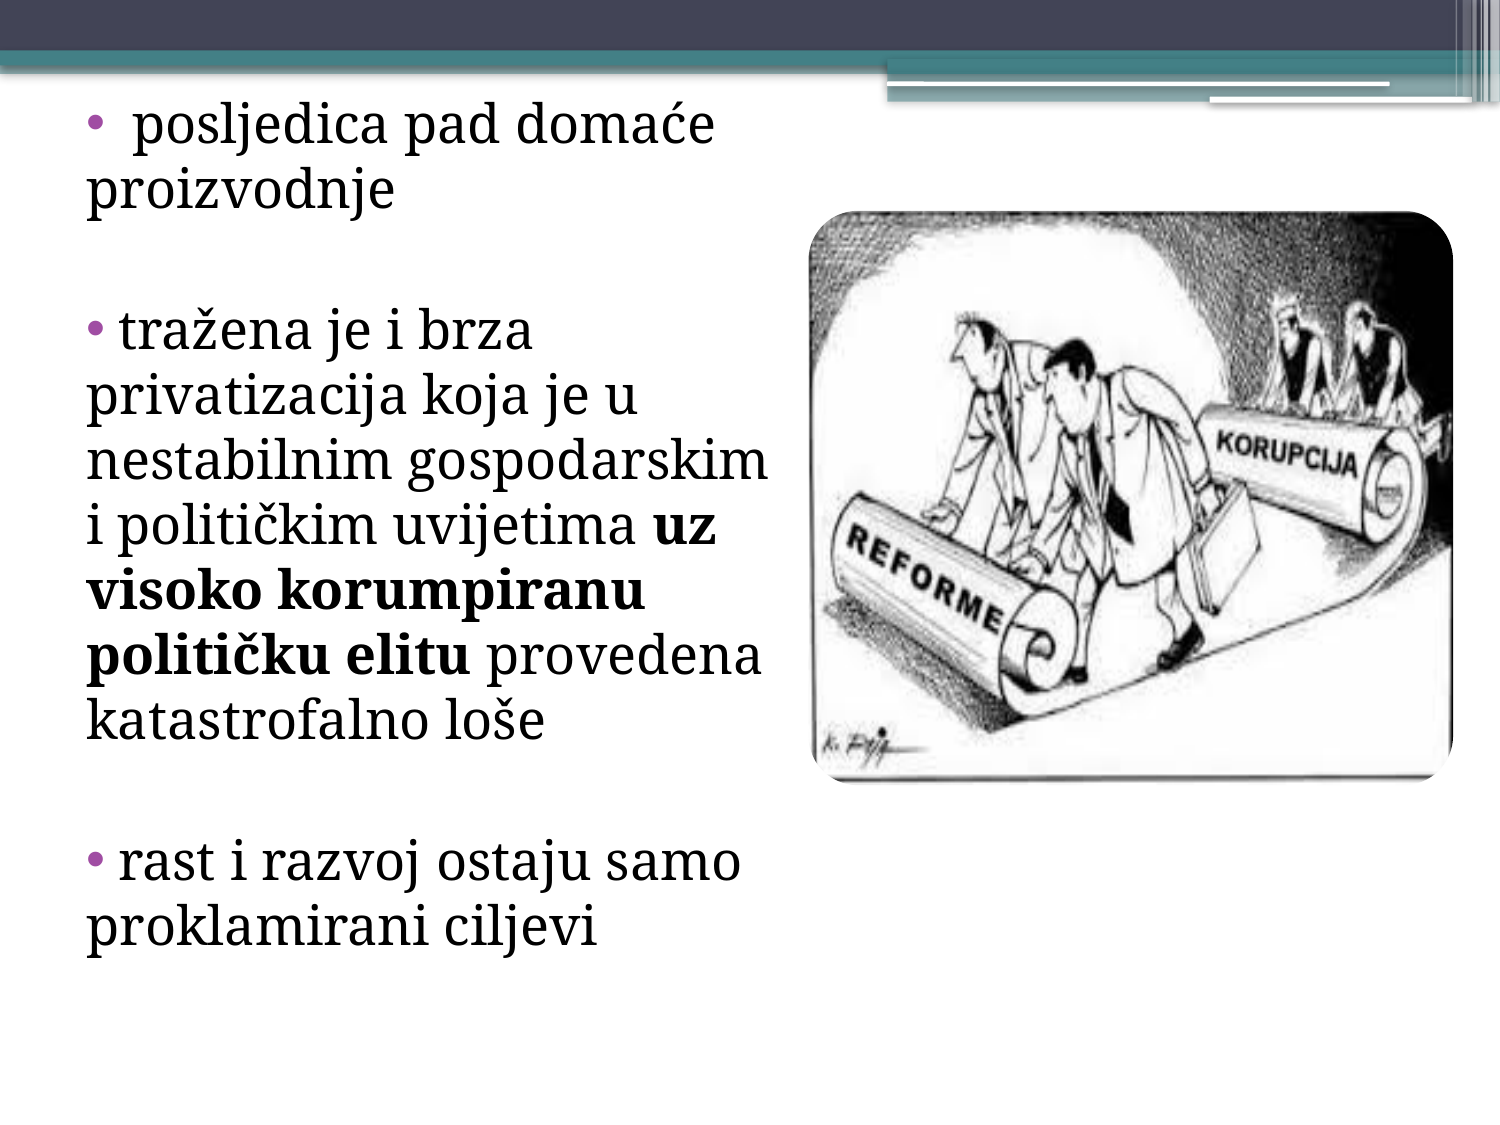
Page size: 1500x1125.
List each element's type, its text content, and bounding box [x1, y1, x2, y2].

picture [808, 210, 1454, 786]
list posljedica pad domaće proizvodnje tražena je i brza privatizacija koja je u nestabilnim gospodarskim i političkim uvijetima uz visoko korumpiranu političku elitu provedena katastrofalno loše rast i razvoj ostaju samo proklamirani ciljevi [70, 82, 793, 1067]
